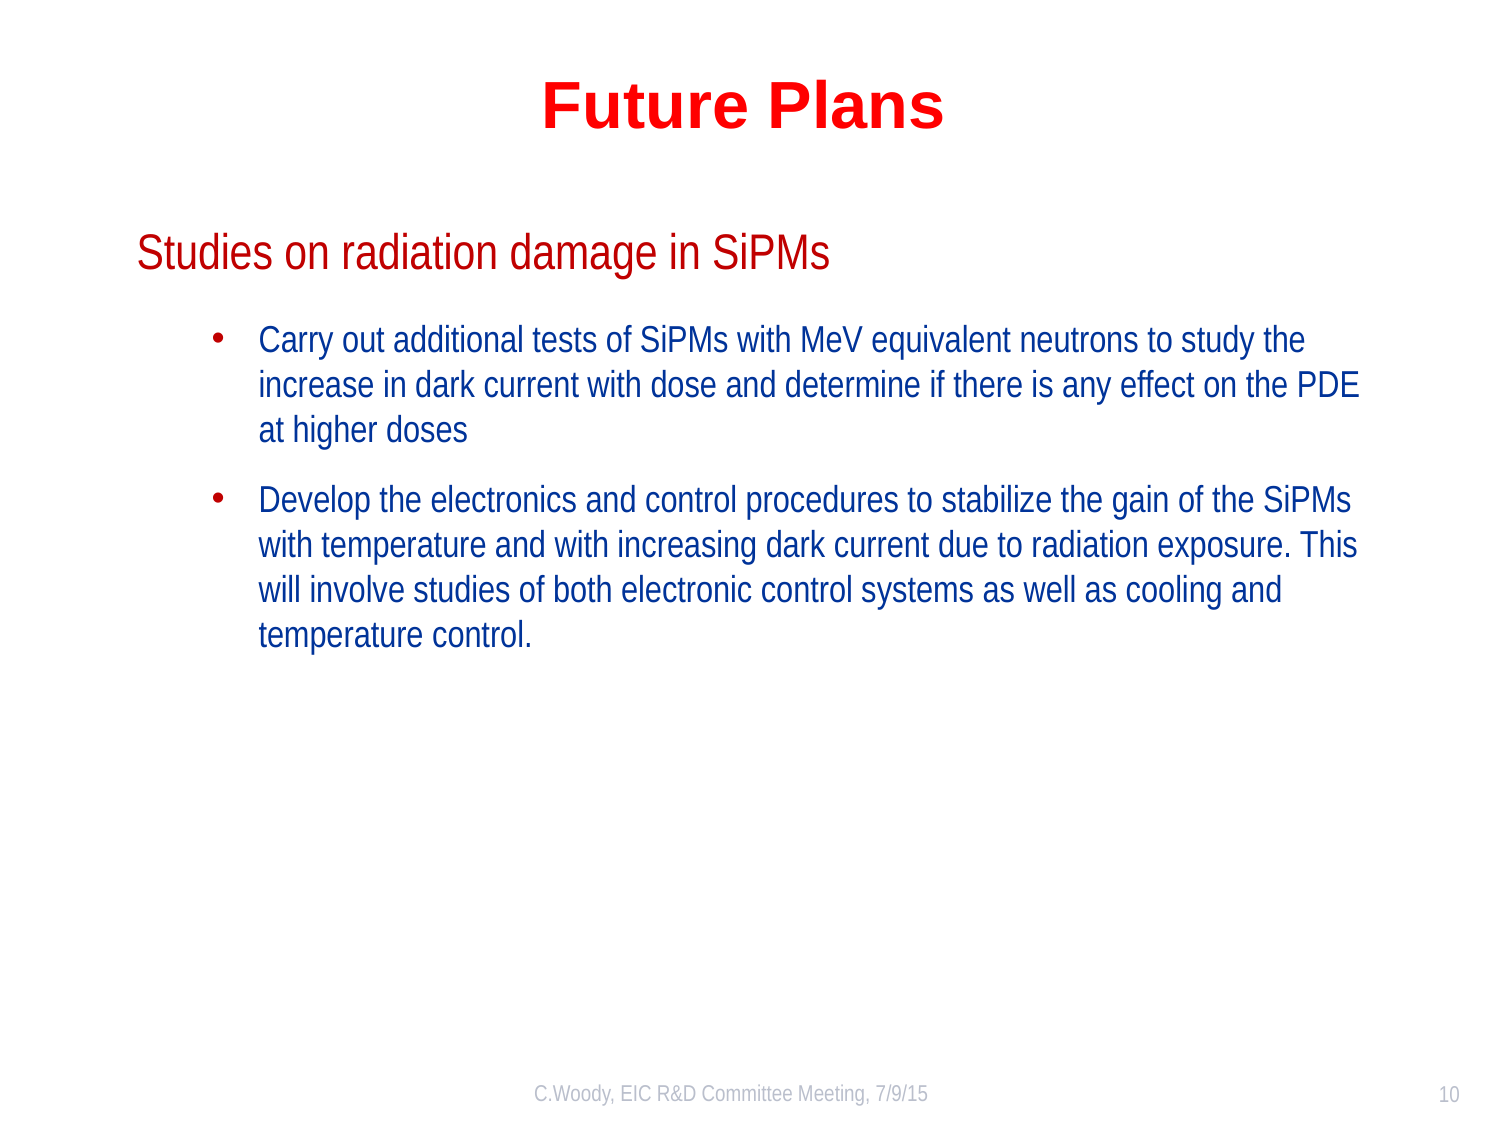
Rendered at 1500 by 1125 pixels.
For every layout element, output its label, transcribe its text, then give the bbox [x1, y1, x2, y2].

text_box Studies on radiation damage in SiPMs Carry out additional tests of SiPMs with MeV equivalent neutrons to study the increase in dark current with dose and determine if there is any effect on the PDE at higher doses Develop the electronics and control procedures to stabilize the gain of the SiPMs with temperature and with increasing dark current due to radiation exposure. This will involve studies of both electronic control systems as well as cooling and temperature control. [121, 212, 1397, 663]
text_box Future Plans [262, 61, 1225, 143]
footer C.Woody, EIC R&D Committee Meeting, 7/9/15 [450, 1072, 1013, 1113]
slide_number 10 [1125, 1074, 1475, 1113]
